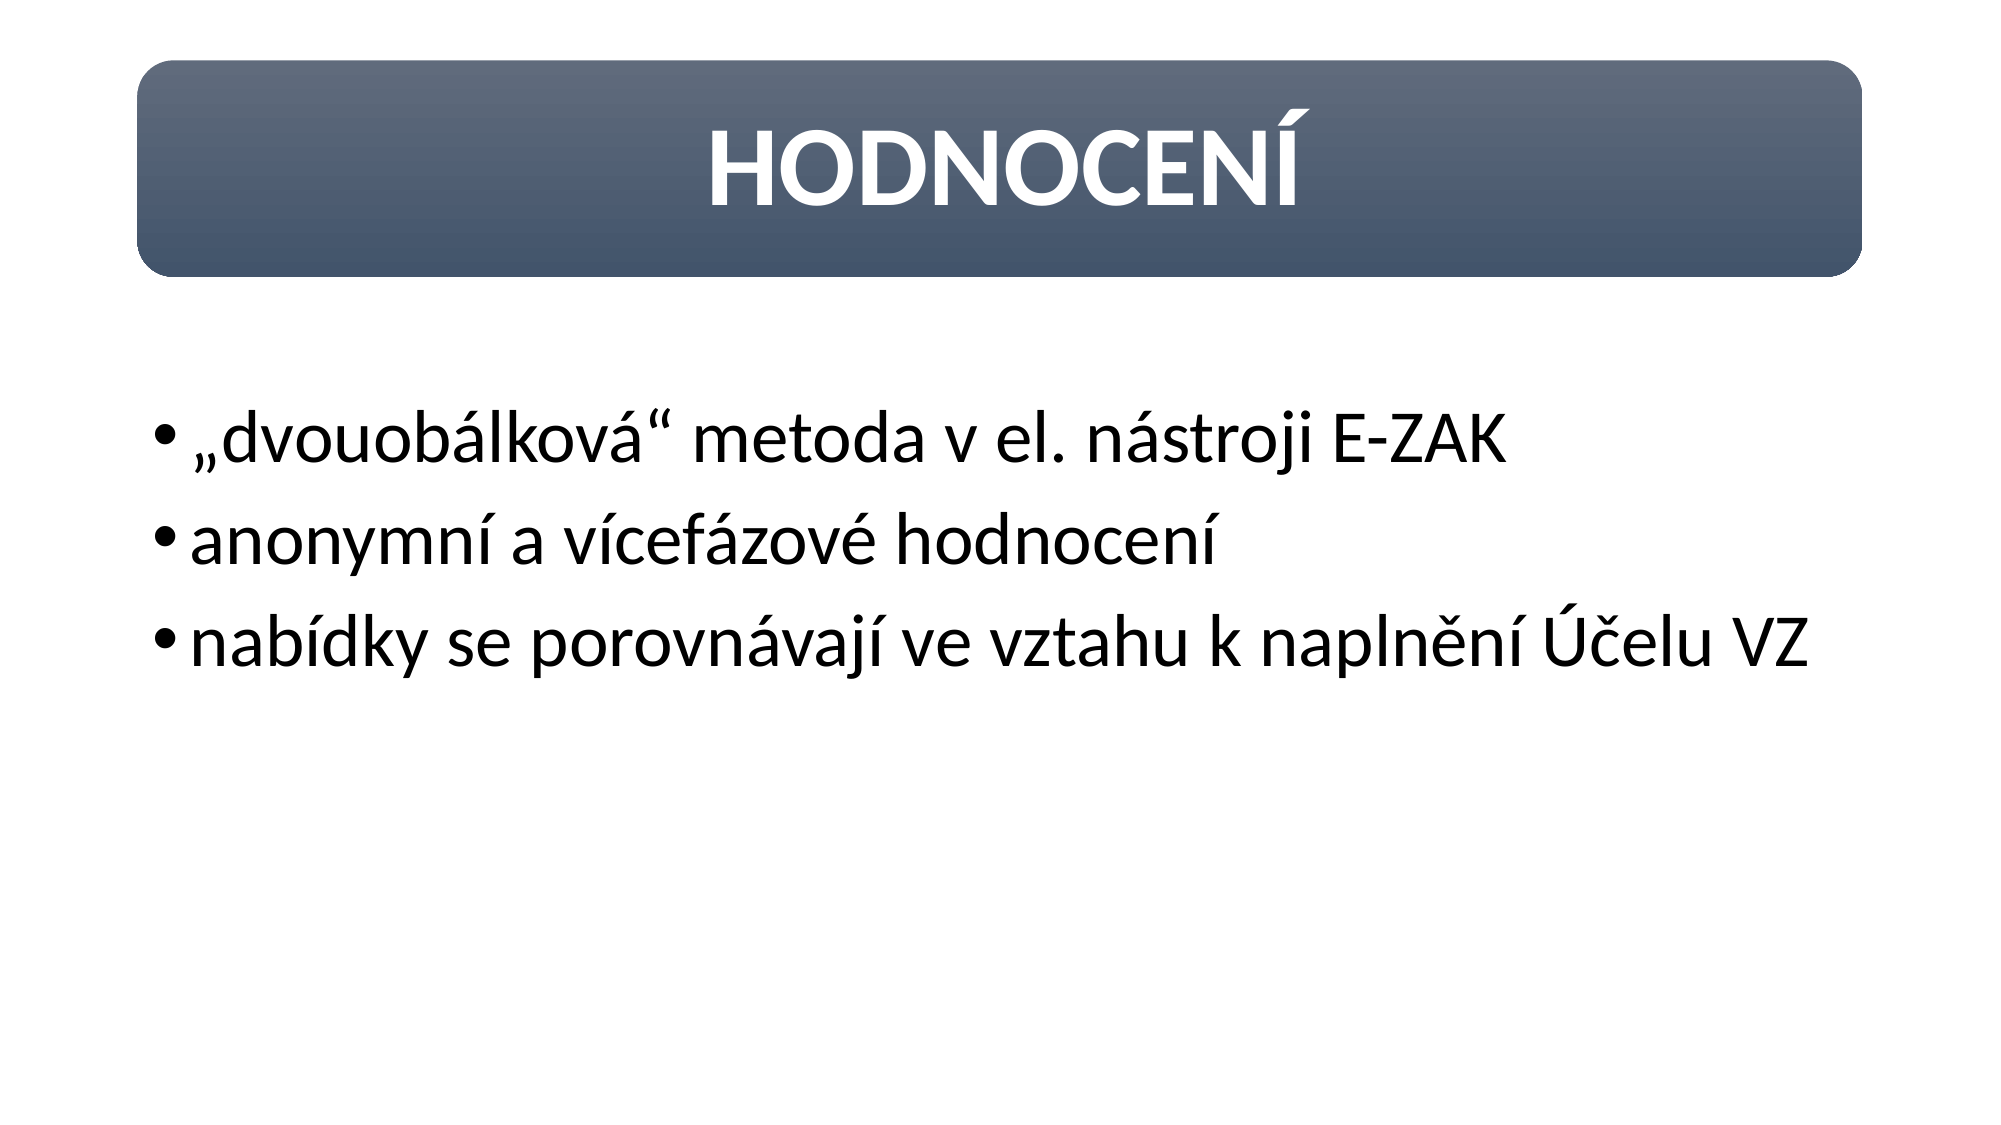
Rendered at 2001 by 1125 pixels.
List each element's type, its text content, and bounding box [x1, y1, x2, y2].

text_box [137, 59, 1863, 278]
list „dvouobálková“ metoda v el. nástroji E-ZAK anonymní a vícefázové hodnocení nabídky se porovnávají ve vztahu k naplnění Účelu VZ [137, 299, 1863, 1014]
